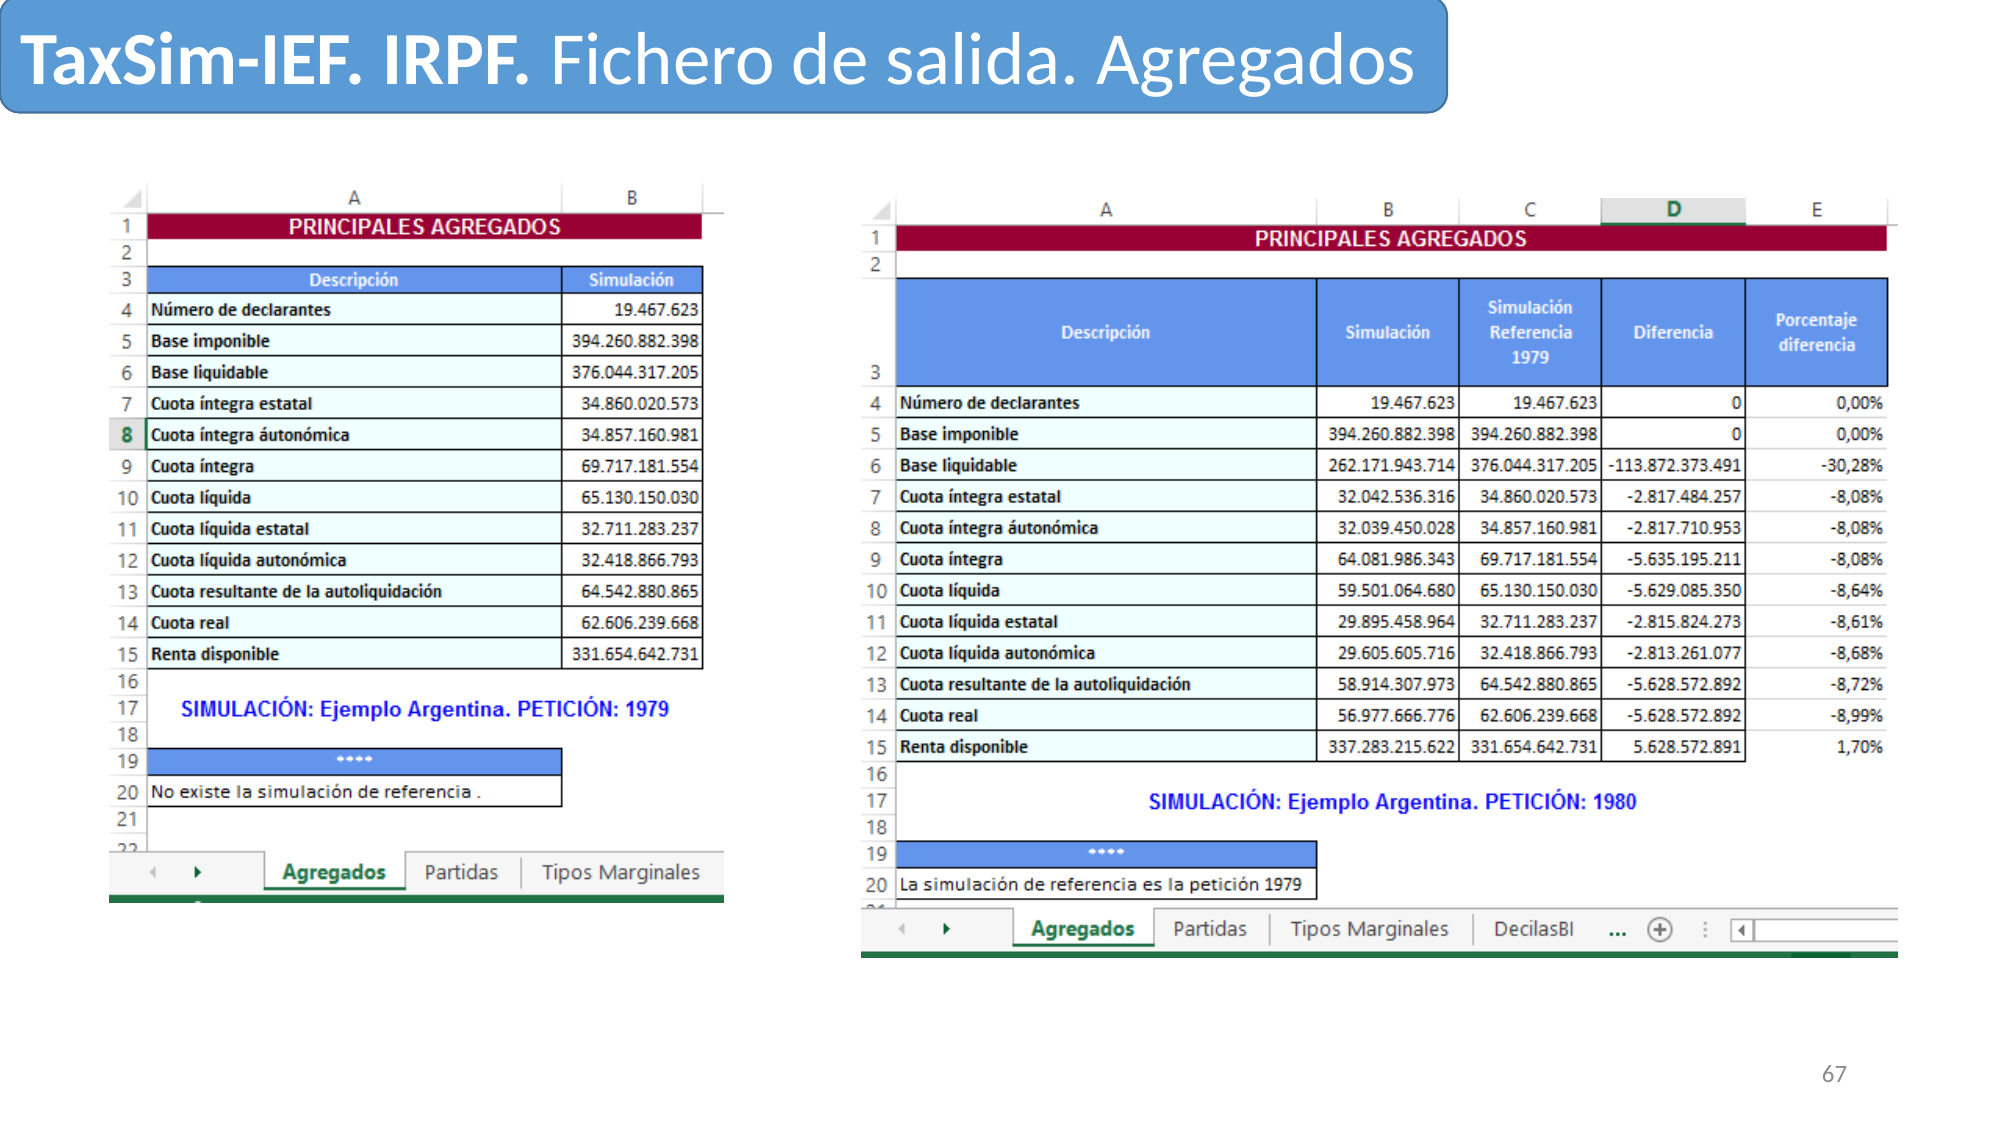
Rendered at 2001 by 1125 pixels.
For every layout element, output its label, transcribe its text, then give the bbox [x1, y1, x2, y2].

picture [109, 183, 724, 903]
picture [861, 198, 1898, 958]
slide_number 67 [1412, 1042, 1863, 1103]
text_box TaxSim-IEF. IRPF. Fichero de salida. Agregados [0, 0, 1449, 114]
